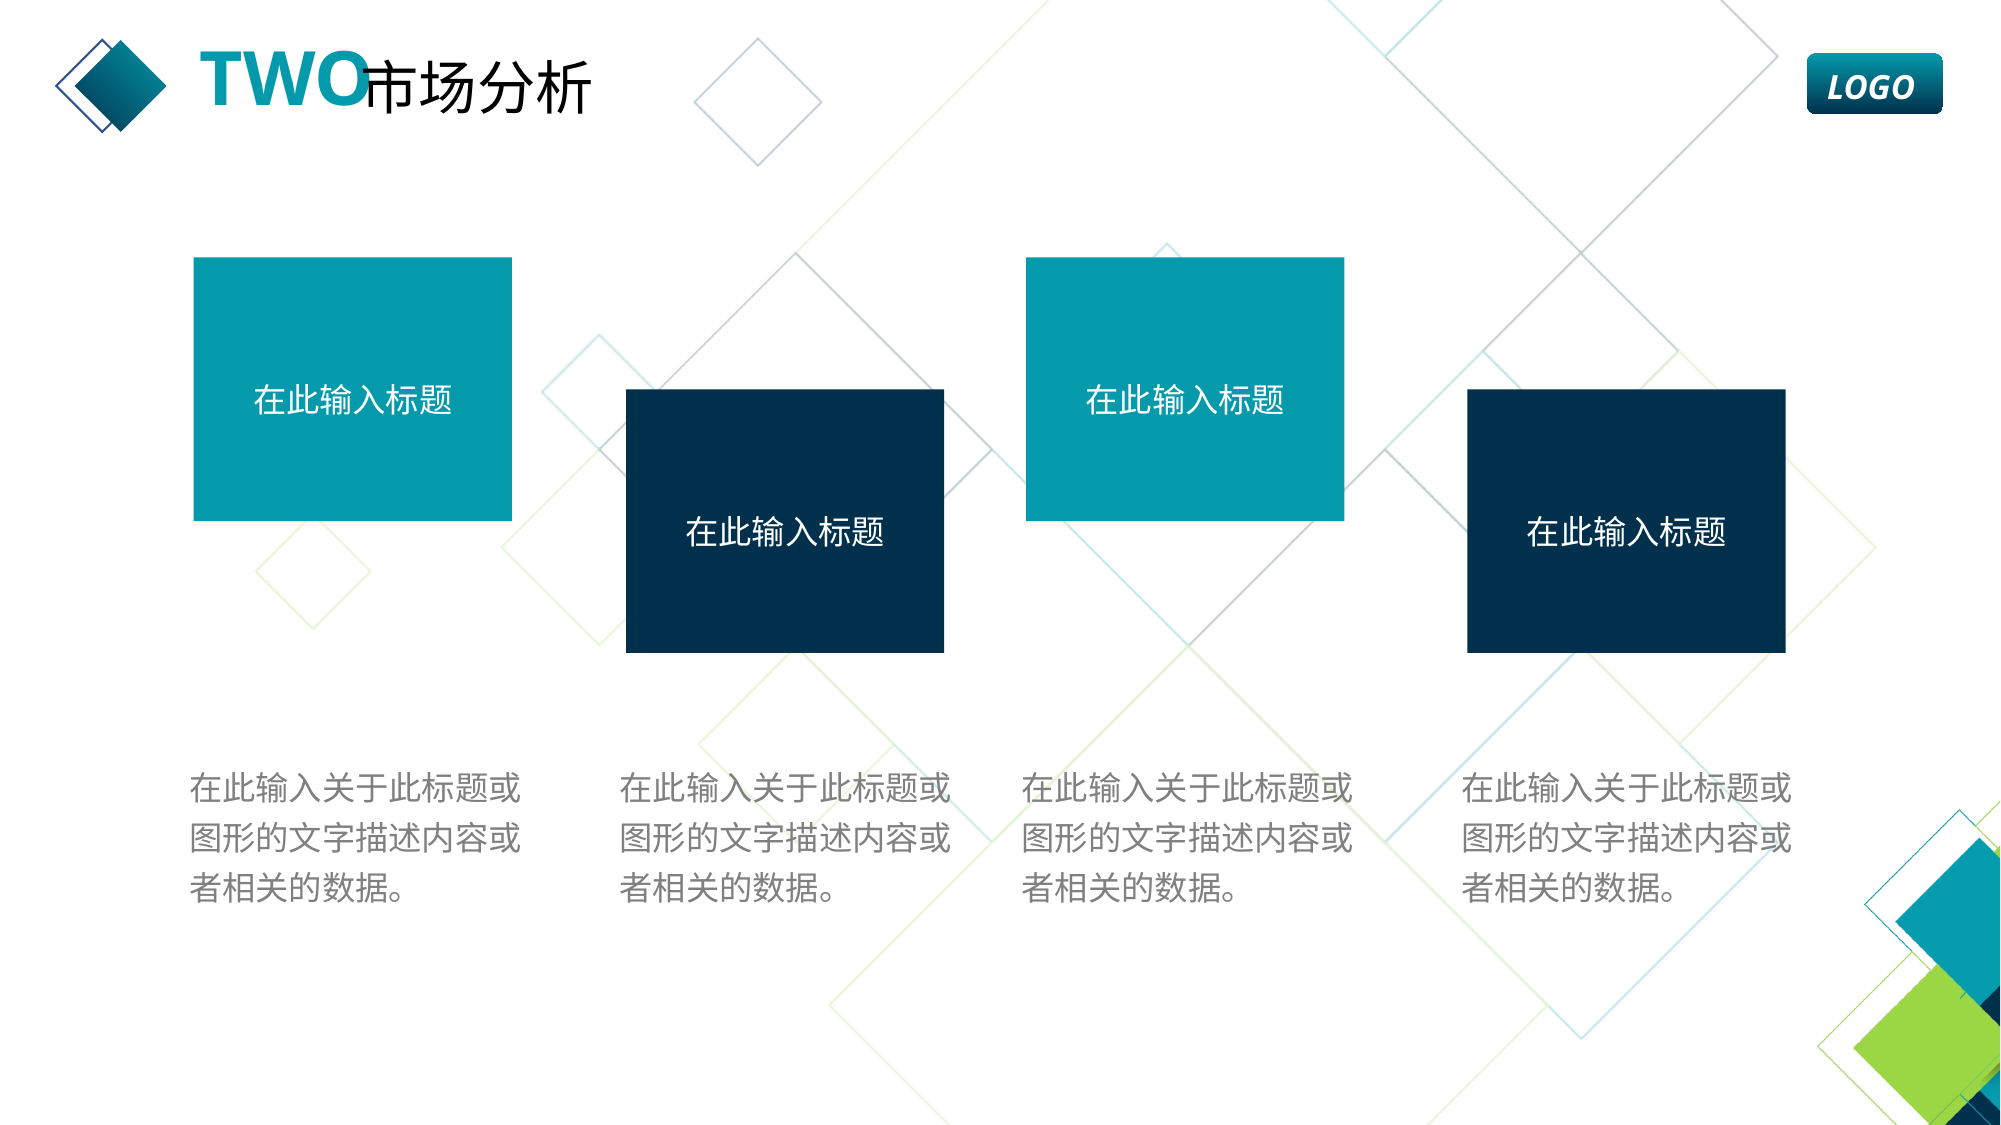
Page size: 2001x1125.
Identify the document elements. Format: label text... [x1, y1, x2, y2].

text_box 在此输入标题 [1466, 388, 1787, 654]
text_box 在此输入标题 [625, 388, 945, 654]
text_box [184, 23, 976, 130]
text_box 在此输入标题 [193, 256, 513, 522]
text_box 在此输入关于此标题或图形的文字描述内容或者相关的数据。 [1446, 750, 1817, 915]
picture [1798, 691, 2001, 1125]
text_box 在此输入关于此标题或图形的文字描述内容或者相关的数据。 [174, 750, 546, 915]
text_box 在此输入关于此标题或图形的文字描述内容或者相关的数据。 [1006, 750, 1378, 915]
text_box 在此输入标题 [1025, 256, 1345, 522]
text_box 在此输入关于此标题或图形的文字描述内容或者相关的数据。 [604, 750, 976, 915]
